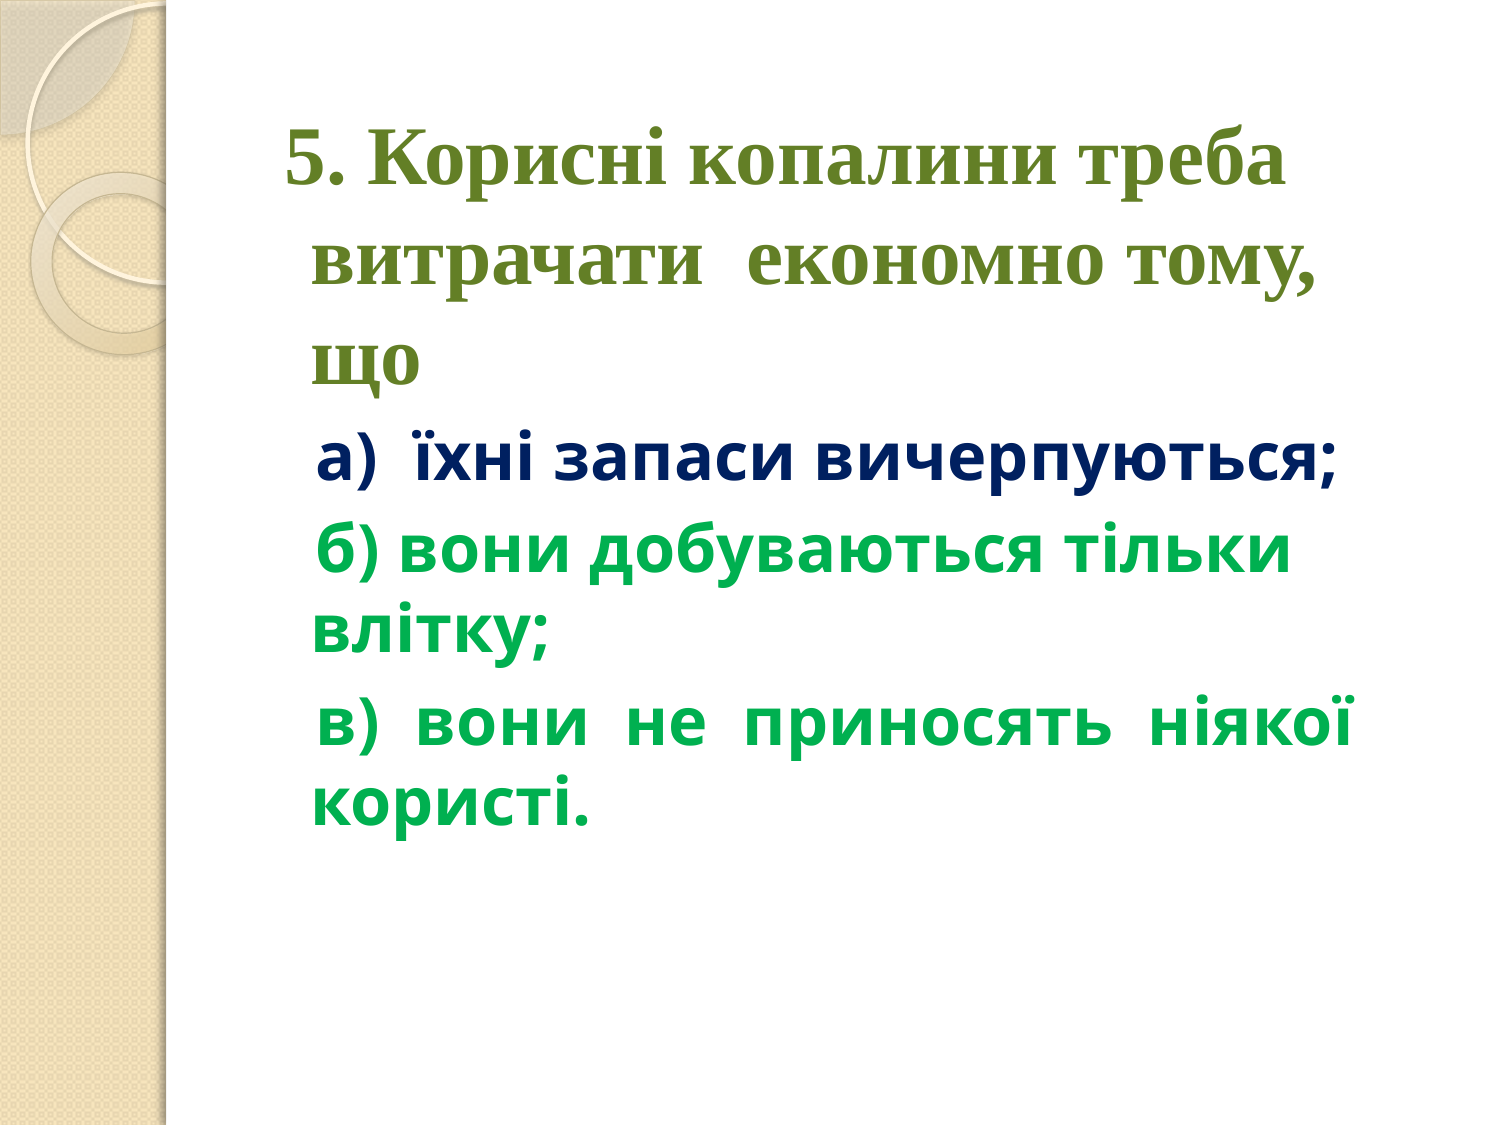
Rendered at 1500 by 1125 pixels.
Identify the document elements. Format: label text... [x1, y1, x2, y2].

list 5. Корисні копалини треба витрачати економно тому, що а) їхні запаси вичерпуються; б) вони добуваються тільки влітку; в) вони не приносять ніякої користі. [235, 93, 1466, 1025]
